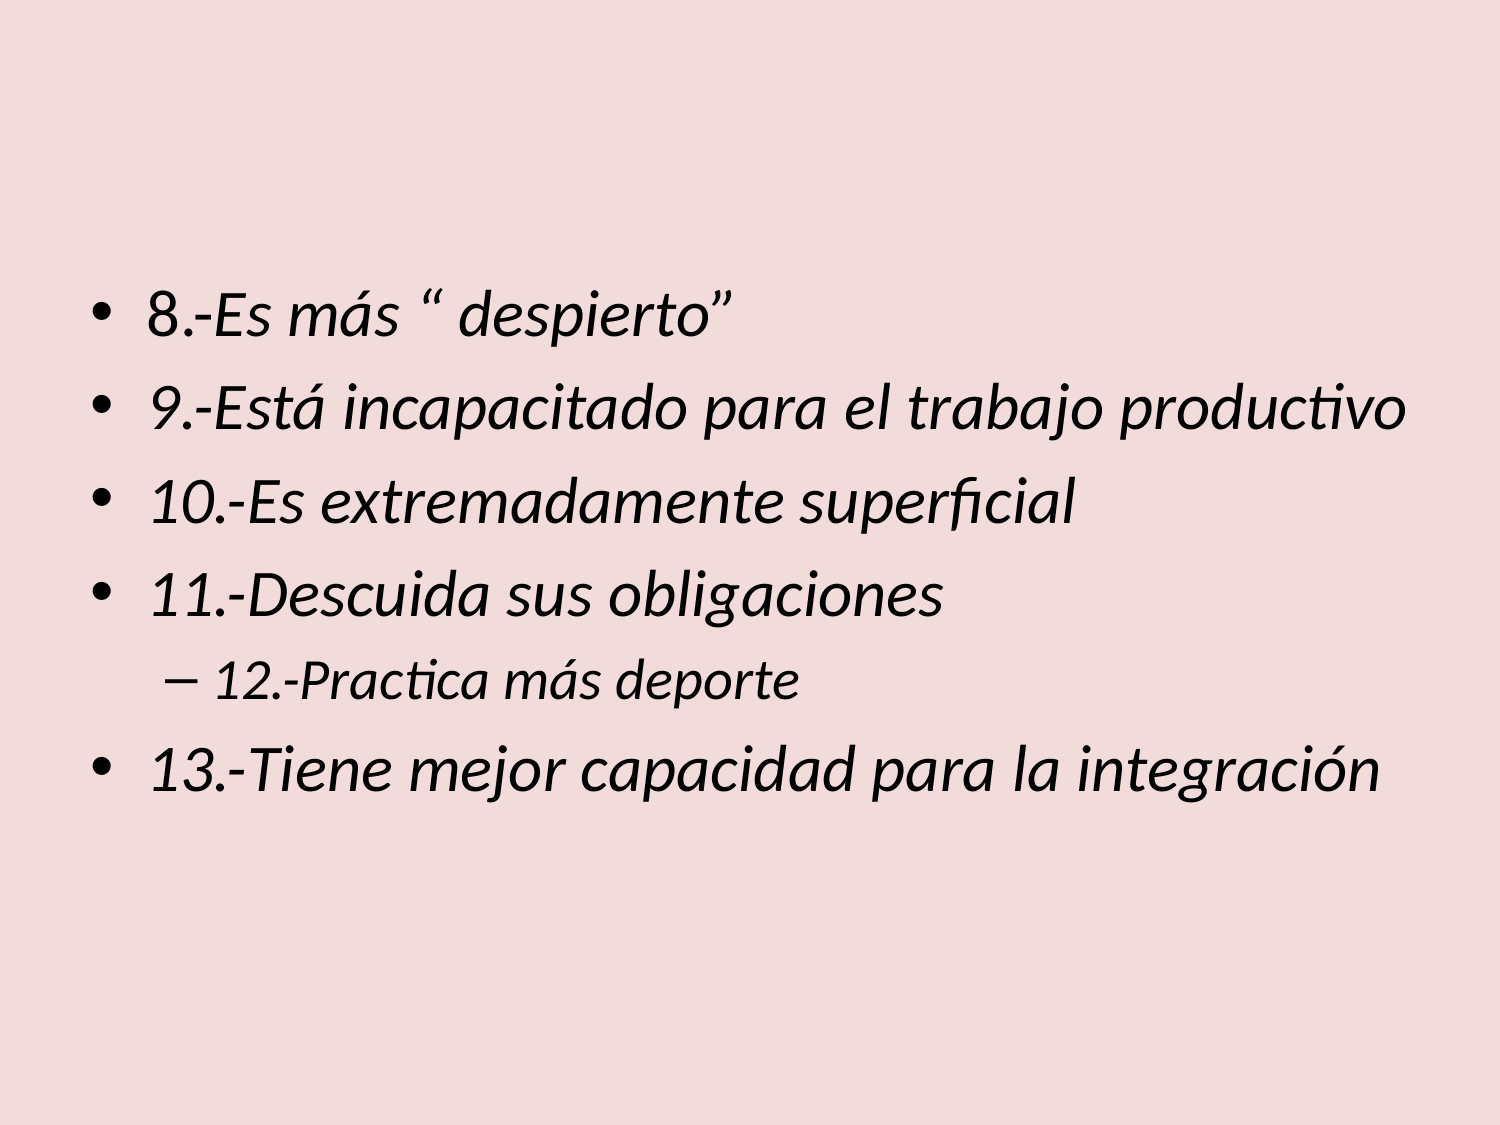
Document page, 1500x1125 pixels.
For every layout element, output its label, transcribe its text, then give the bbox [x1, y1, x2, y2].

list 8.-Es más “ despierto” 9.-Está incapacitado para el trabajo productivo 10.-Es extremadamente superficial 11.-Descuida sus obligaciones 12.-Practica más deporte 13.-Tiene mejor capacidad para la integración [75, 262, 1425, 1005]
